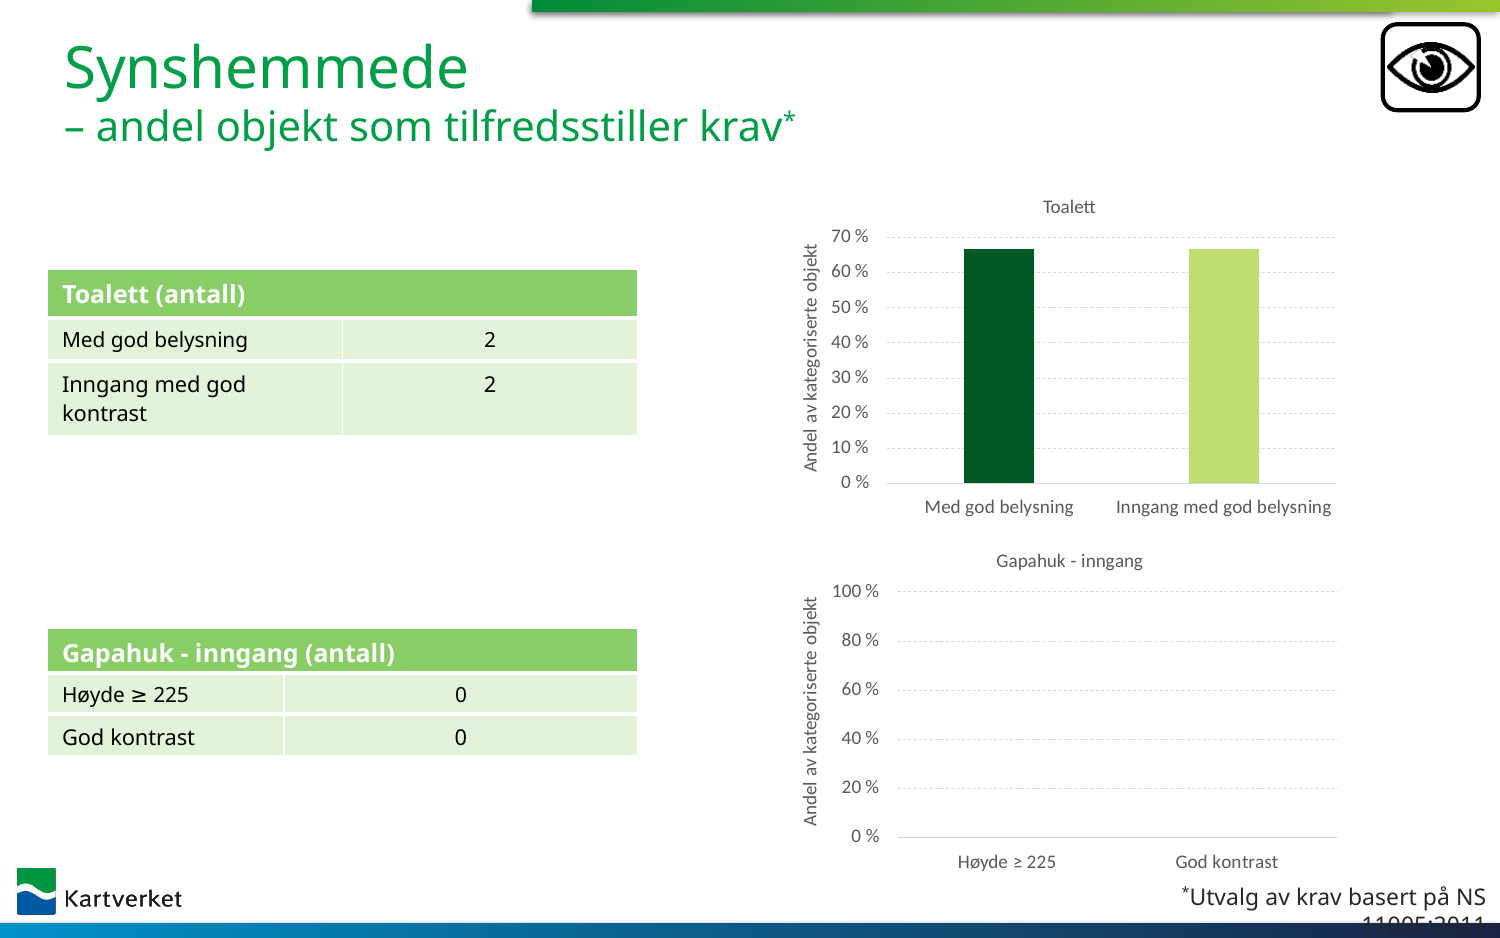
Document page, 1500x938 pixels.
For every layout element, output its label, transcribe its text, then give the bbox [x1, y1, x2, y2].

text_box *Utvalg av krav basert på NS 11005:2011 [1068, 873, 1500, 938]
table_header Gapahuk - inngang (antall) [48, 629, 637, 671]
table_cell 0 [285, 675, 637, 712]
picture [791, 187, 1347, 526]
table_cell Med god belysning [48, 320, 342, 359]
table_cell God kontrast [48, 716, 283, 755]
text_box Synshemmede – andel objekt som tilfredsstiller krav* [49, 24, 1431, 158]
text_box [1382, 24, 1480, 111]
table_cell Høyde ≥ 225 [48, 675, 283, 712]
table_cell 2 [343, 320, 637, 359]
table_cell 0 [285, 716, 637, 755]
table_cell 2 [343, 363, 637, 435]
table_cell Inngang med god kontrast [48, 363, 342, 435]
picture [791, 541, 1348, 880]
table_header Toalett (antall) [48, 270, 637, 316]
